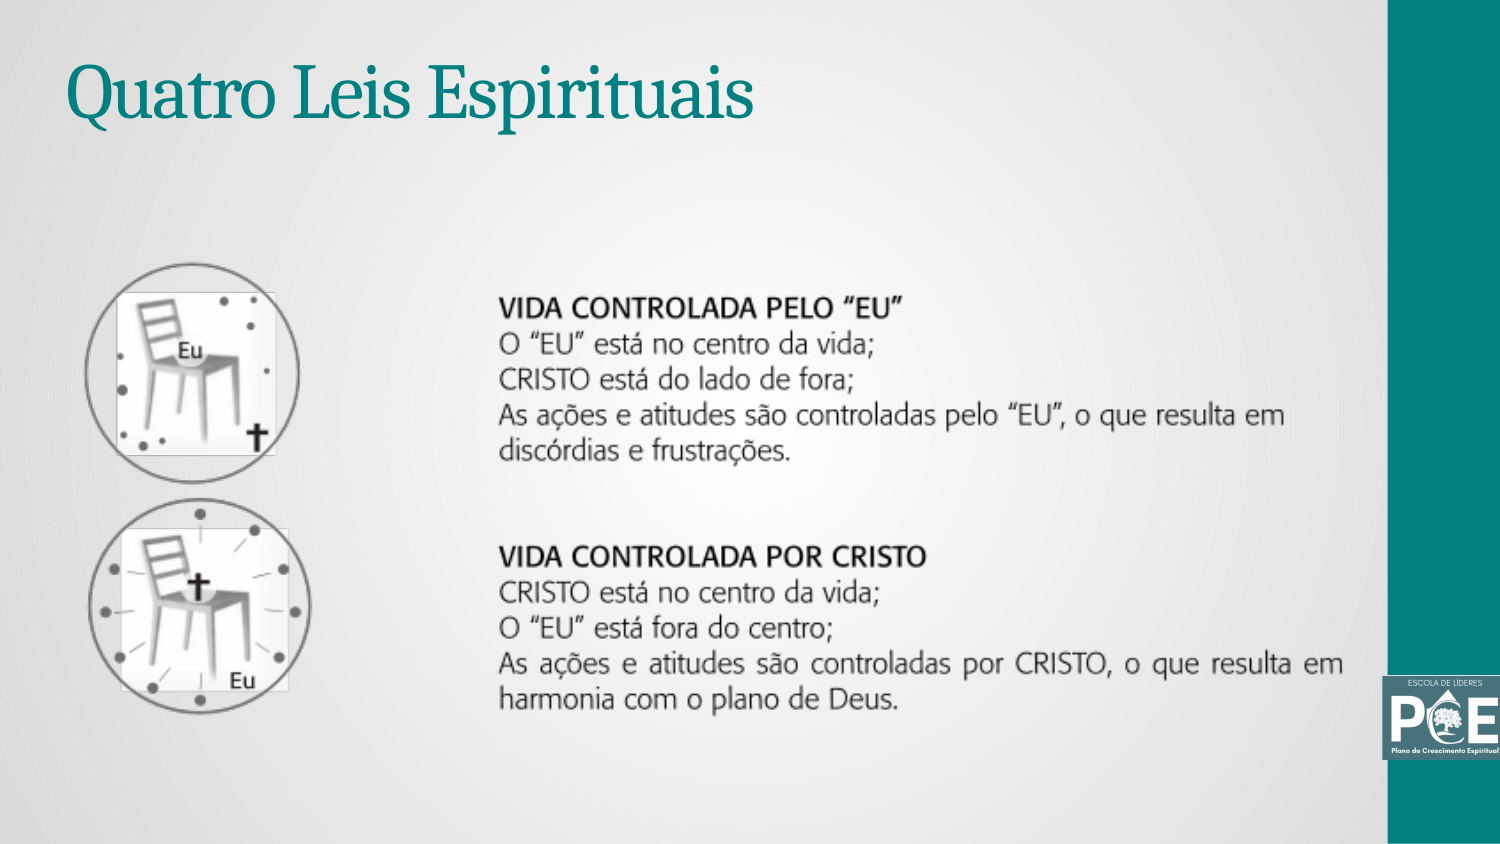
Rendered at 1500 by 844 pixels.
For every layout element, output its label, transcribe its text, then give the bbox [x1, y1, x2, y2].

title Quatro Leis Espirituais [58, 25, 1459, 149]
picture [33, 258, 1367, 749]
picture [1382, 675, 1500, 760]
